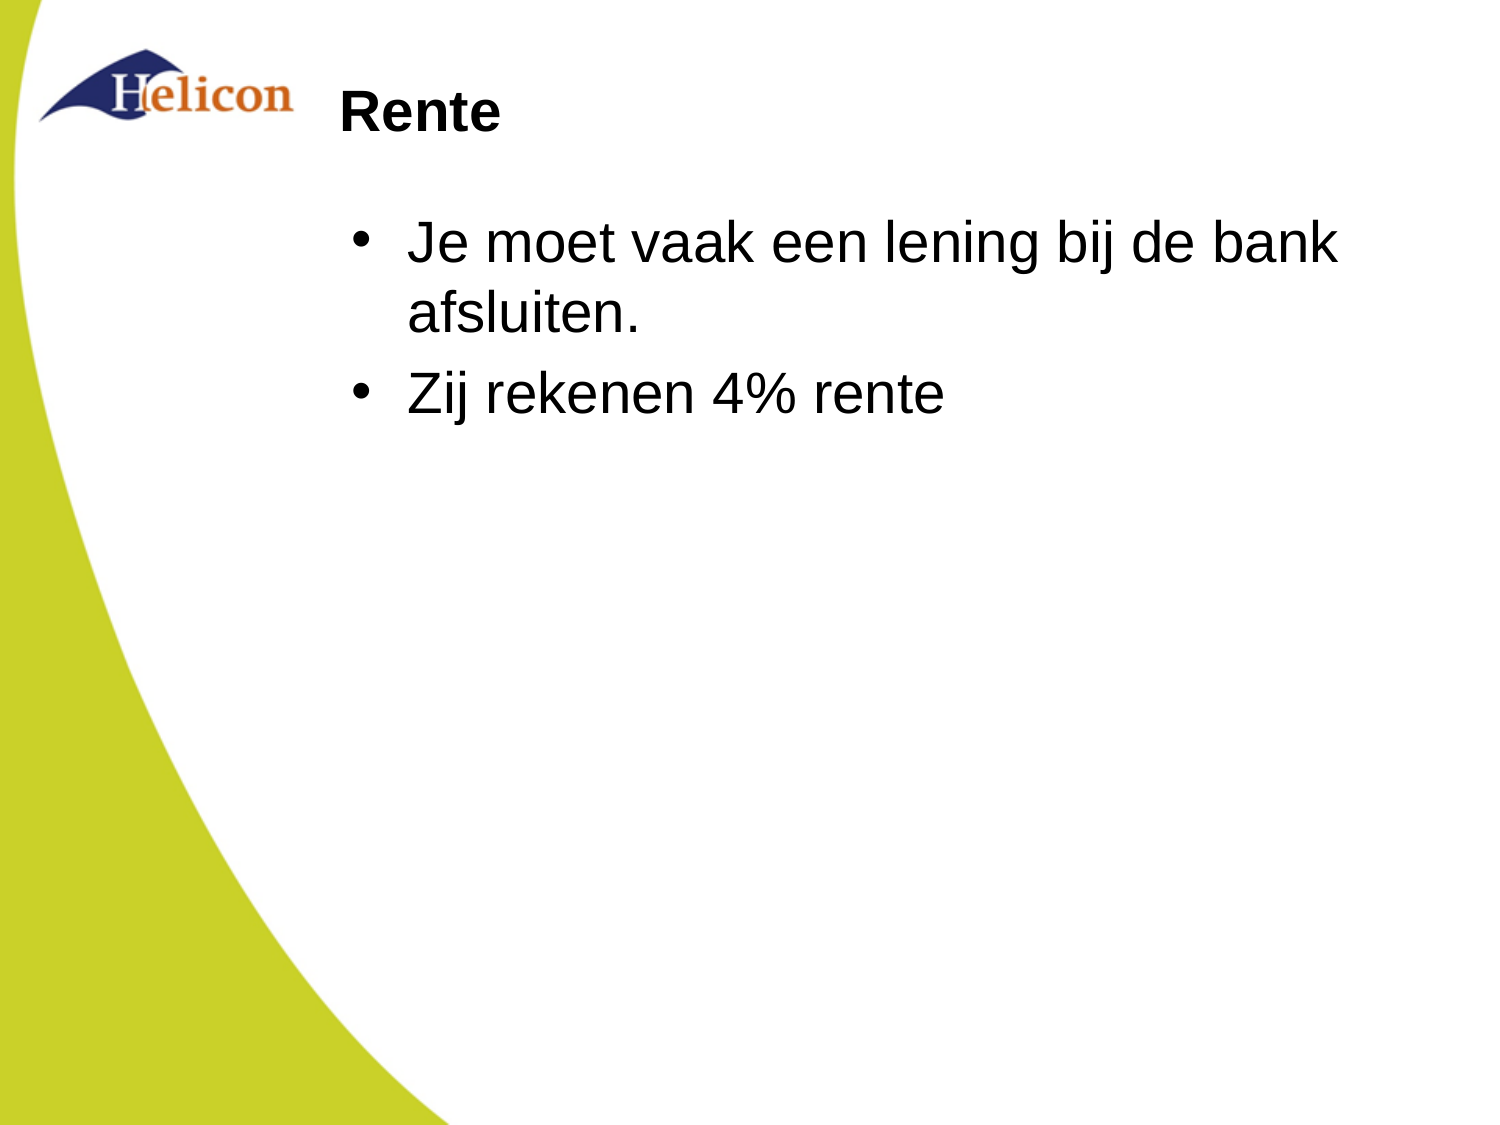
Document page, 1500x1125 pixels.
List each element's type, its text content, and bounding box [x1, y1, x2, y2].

picture [0, 0, 1500, 1125]
title Rente [324, 54, 1415, 161]
list Je moet vaak een lening bij de bank afsluiten. Zij rekenen 4% rente [336, 196, 1425, 1005]
